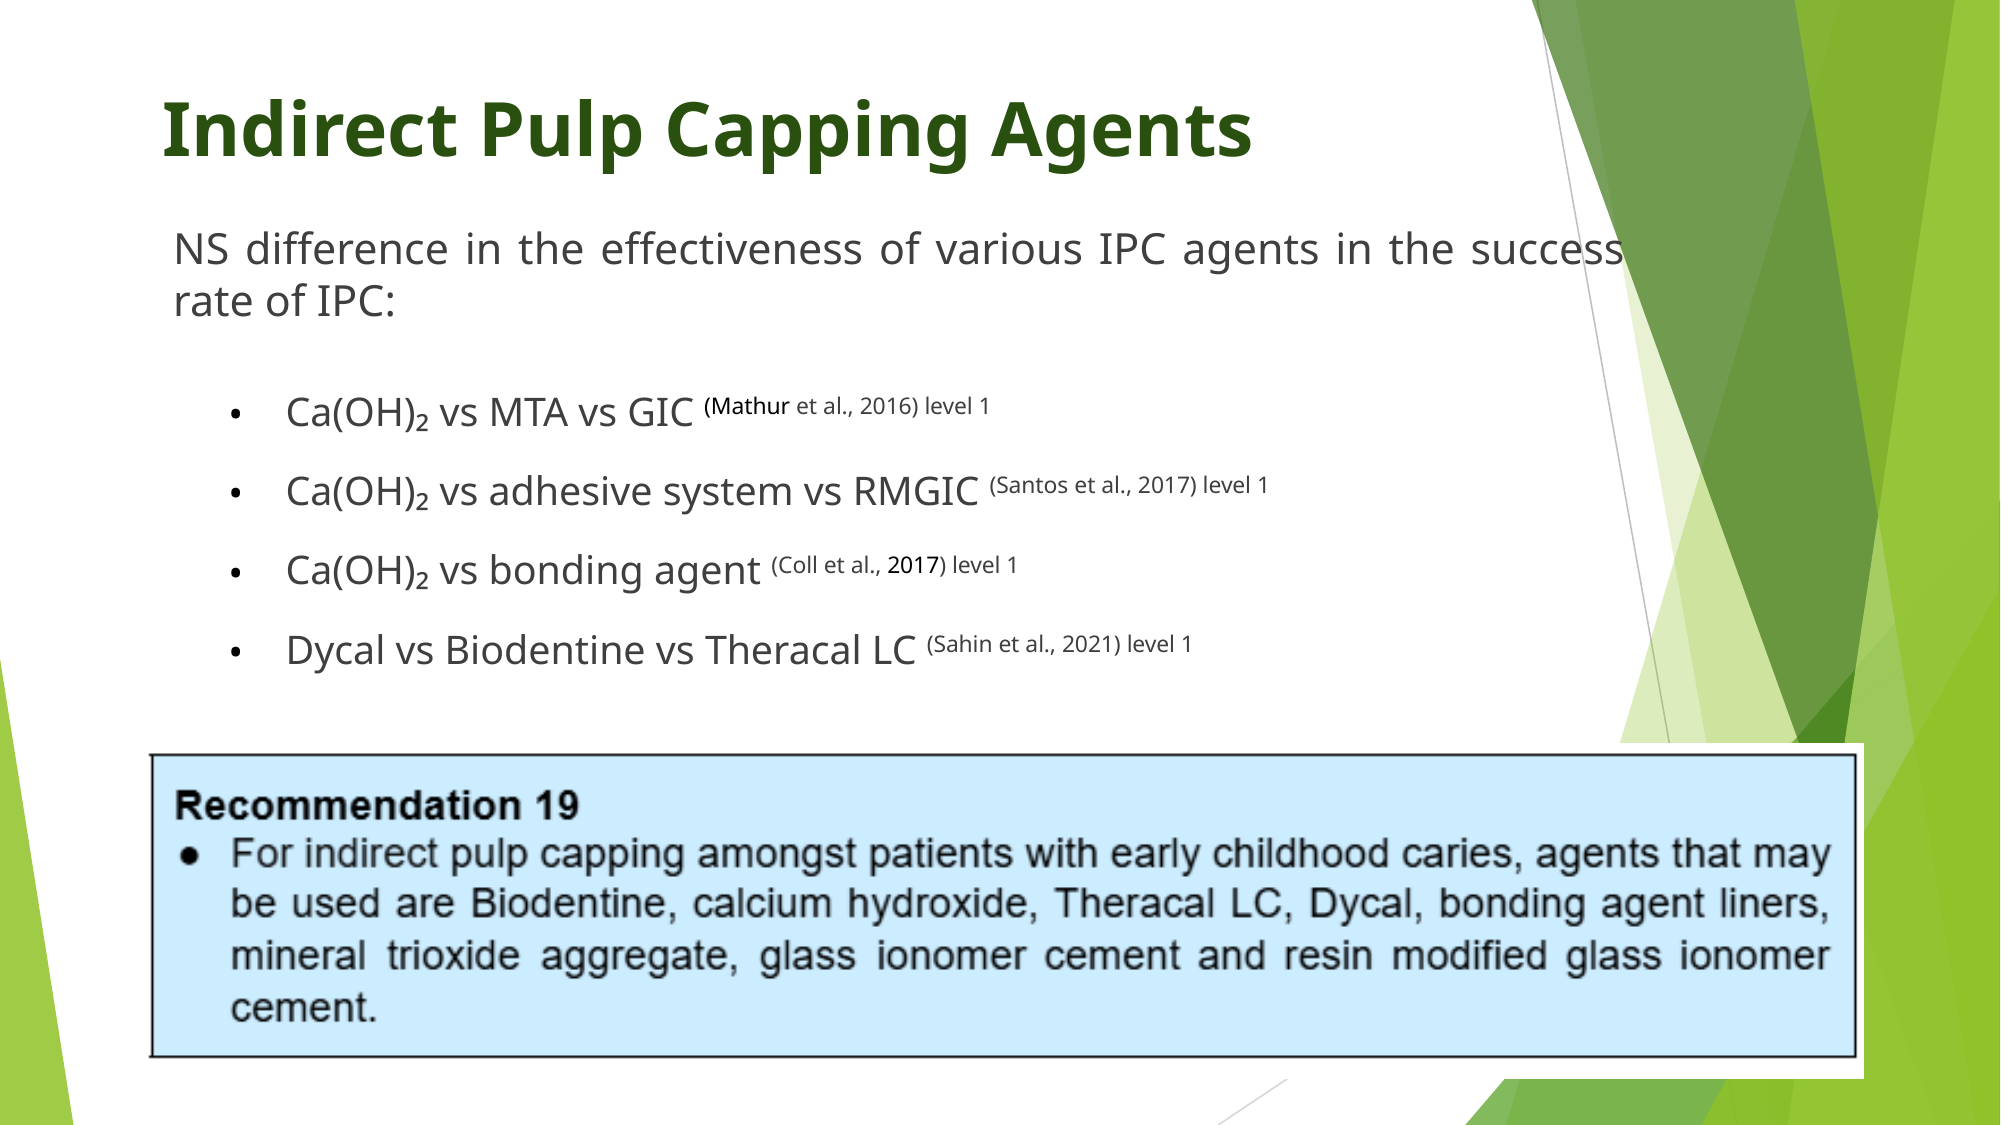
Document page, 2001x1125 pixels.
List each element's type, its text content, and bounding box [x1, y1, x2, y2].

picture [135, 742, 1864, 1079]
list NS difference in the effectiveness of various IPC agents in the success rate of IPC: Ca(OH)₂ vs MTA vs GIC (Mathur et al., 2016) level 1 Ca(OH)₂ vs adhesive system vs RMGIC (Santos et al., 2017) level 1 Ca(OH)₂ vs bonding agent (Coll et al., 2017) level 1 Dycal vs Biodentine vs Theracal LC (Sahin et al., 2021) level 1 [96, 214, 1640, 684]
title Indirect Pulp Capping Agents [147, 115, 1498, 214]
